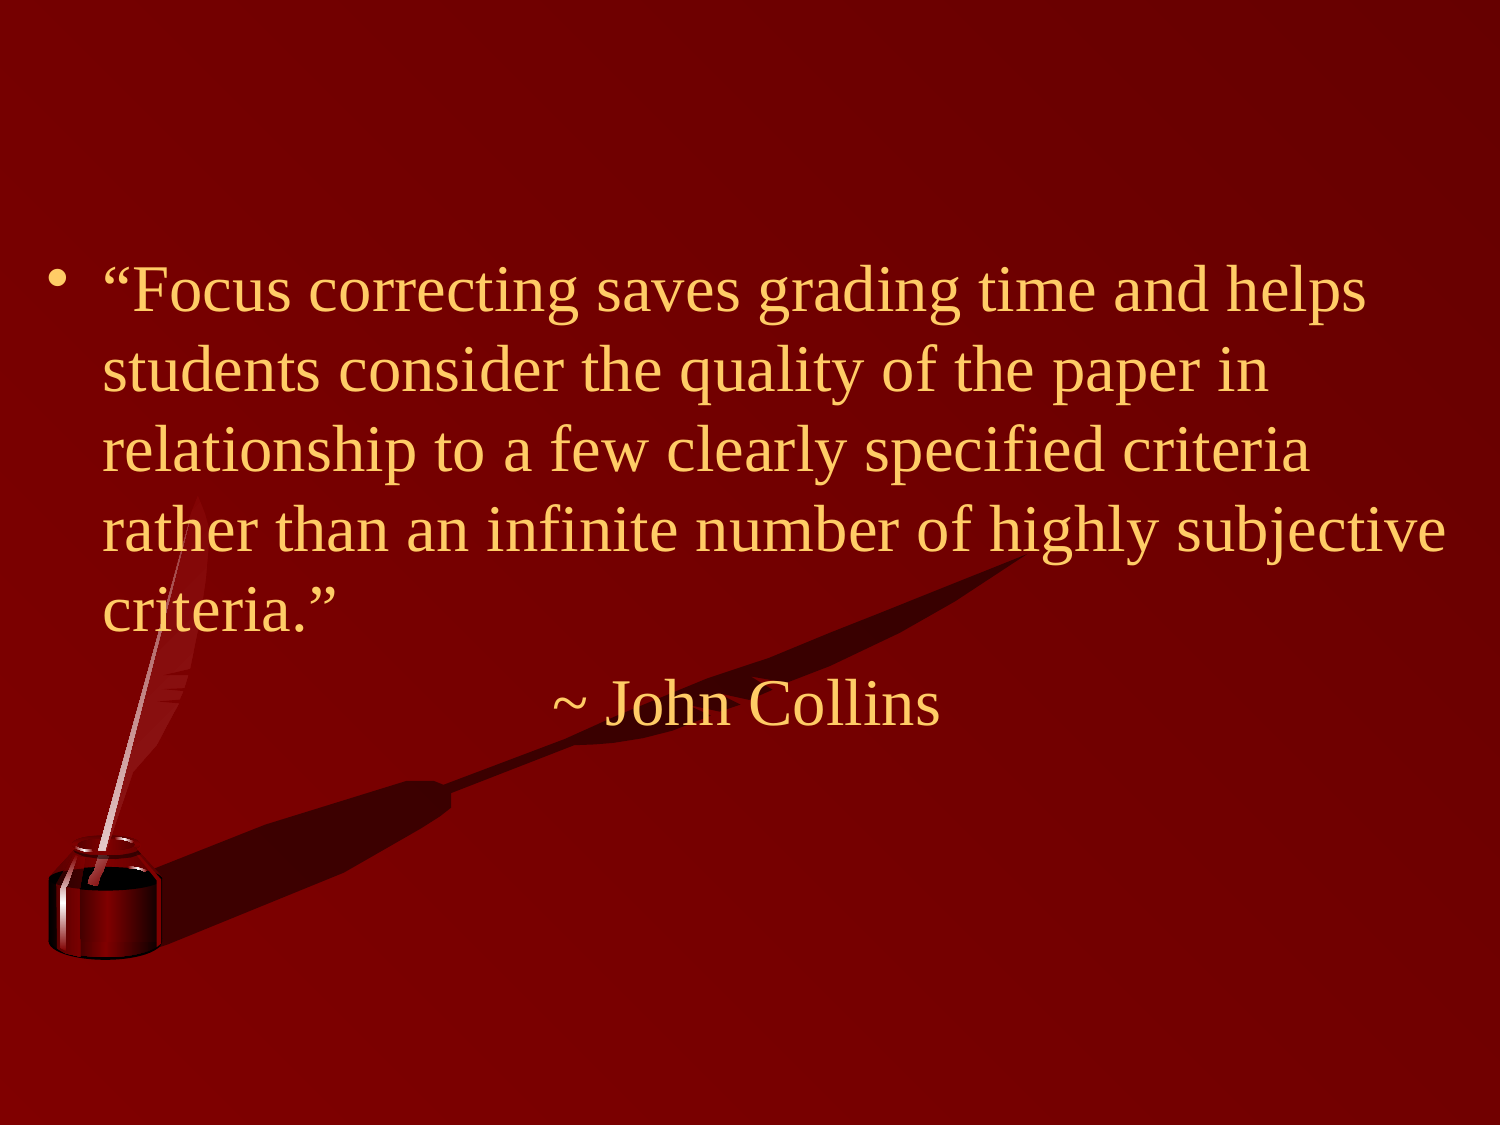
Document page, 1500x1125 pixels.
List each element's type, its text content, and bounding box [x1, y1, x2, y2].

list “Focus correcting saves grading time and helps students consider the quality of the paper in relationship to a few clearly specified criteria rather than an infinite number of highly subjective criteria.” ~ John Collins [30, 237, 1472, 1022]
